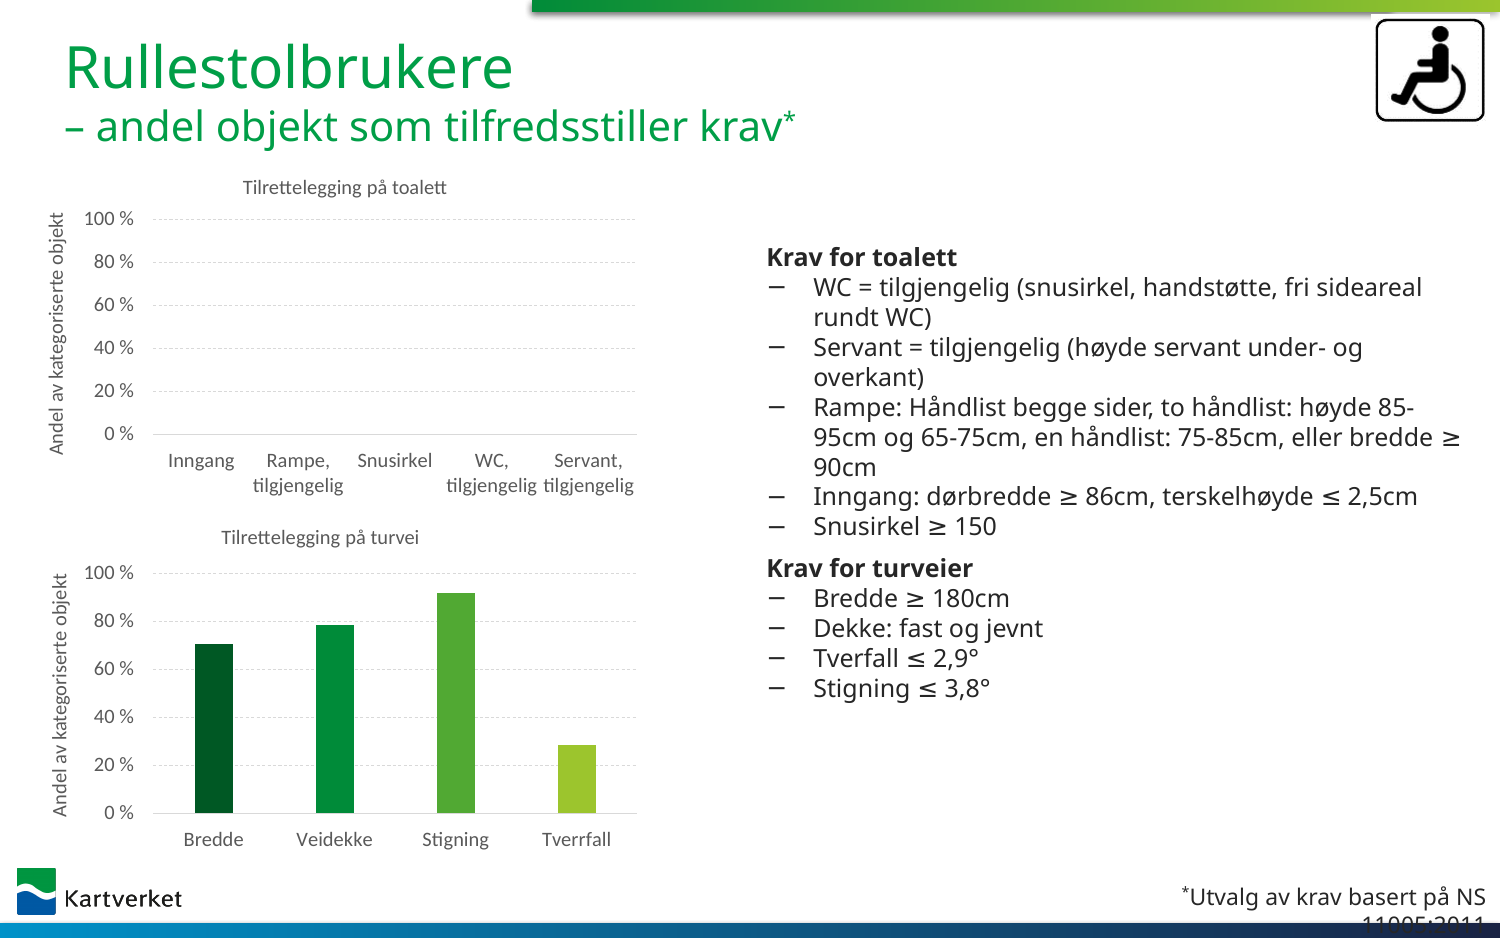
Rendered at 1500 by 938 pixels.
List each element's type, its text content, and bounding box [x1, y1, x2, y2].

picture [41, 166, 650, 505]
picture [41, 520, 650, 859]
picture [1371, 13, 1491, 127]
text_box Krav for toalett WC = tilgjengelig (snusirkel, handstøtte, fri sideareal rundt WC) Servant = tilgjengelig (høyde servant under- og overkant) Rampe: Håndlist begge sider, to håndlist: høyde 85-95cm og 65-75cm, en håndlist: 75-85cm, eller bredde ≥ 90cm Inngang: dørbredde ≥ 86cm, terskelhøyde ≤ 2,5cm Snusirkel ≥ 150 [751, 234, 1483, 545]
text_box Krav for turveier Bredde ≥ 180cm Dekke: fast og jevnt Tverfall ≤ 2,9° Stigning ≤ 3,8° [751, 545, 1483, 710]
text_box *Utvalg av krav basert på NS 11005:2011 [1068, 873, 1500, 938]
text_box Rullestolbrukere – andel objekt som tilfredsstiller krav* [49, 14, 1431, 158]
